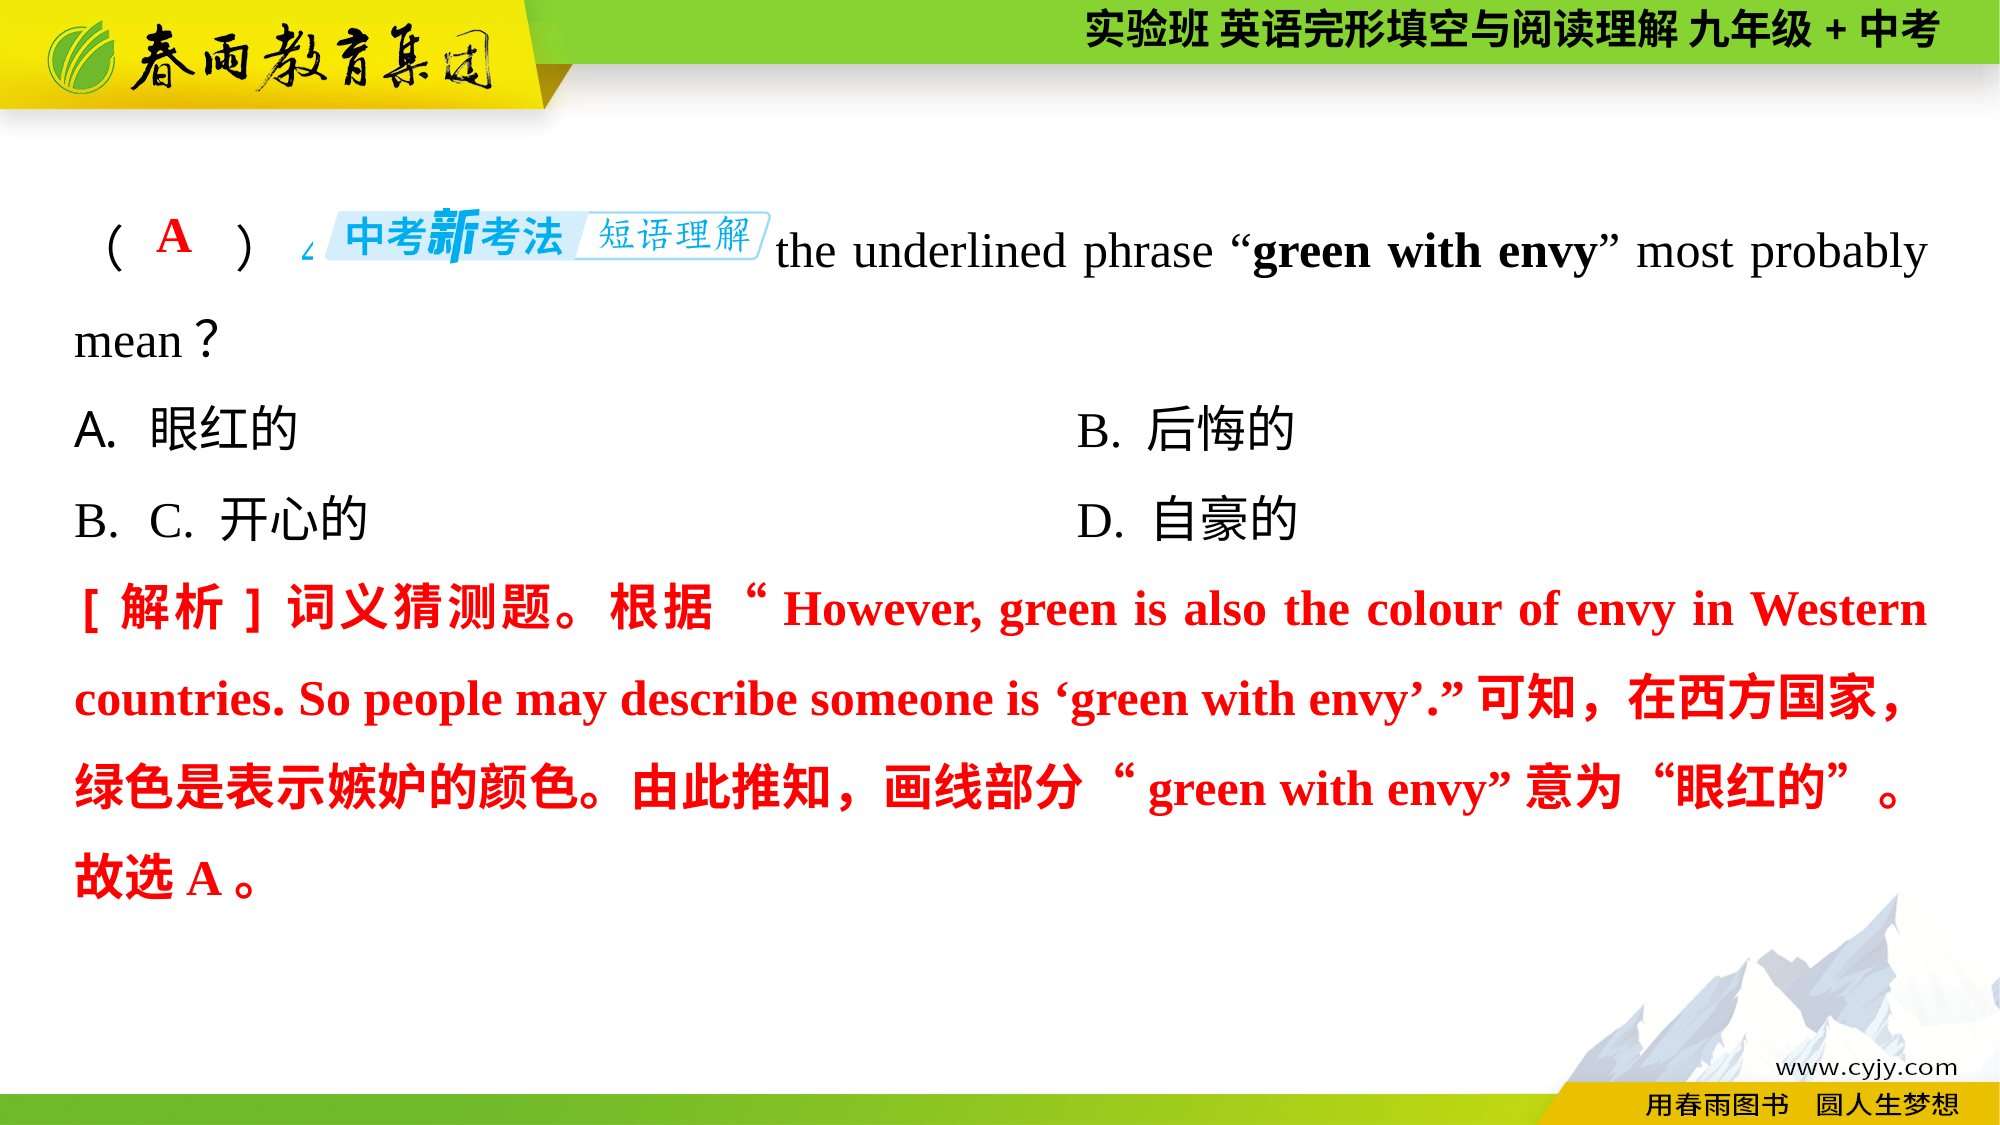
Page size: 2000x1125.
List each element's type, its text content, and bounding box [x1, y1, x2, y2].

list （ ）4. What does the underlined phrase “green with envy” most probably mean？ 眼红的 B. 后悔的 C. 开心的 D. 自豪的 [59, 179, 1944, 537]
text_box [解析]词义猜测题。根据“However, green is also the colour of envy in Western countries. So people may describe someone is ‘green with envy’.”可知，在西方国家，绿色是表示嫉妒的颜色。由此推知，画线部分“green with envy”意为“眼红的”。故选A。 [59, 537, 1944, 913]
text_box A [141, 194, 207, 270]
picture [0, 0, 2000, 1125]
